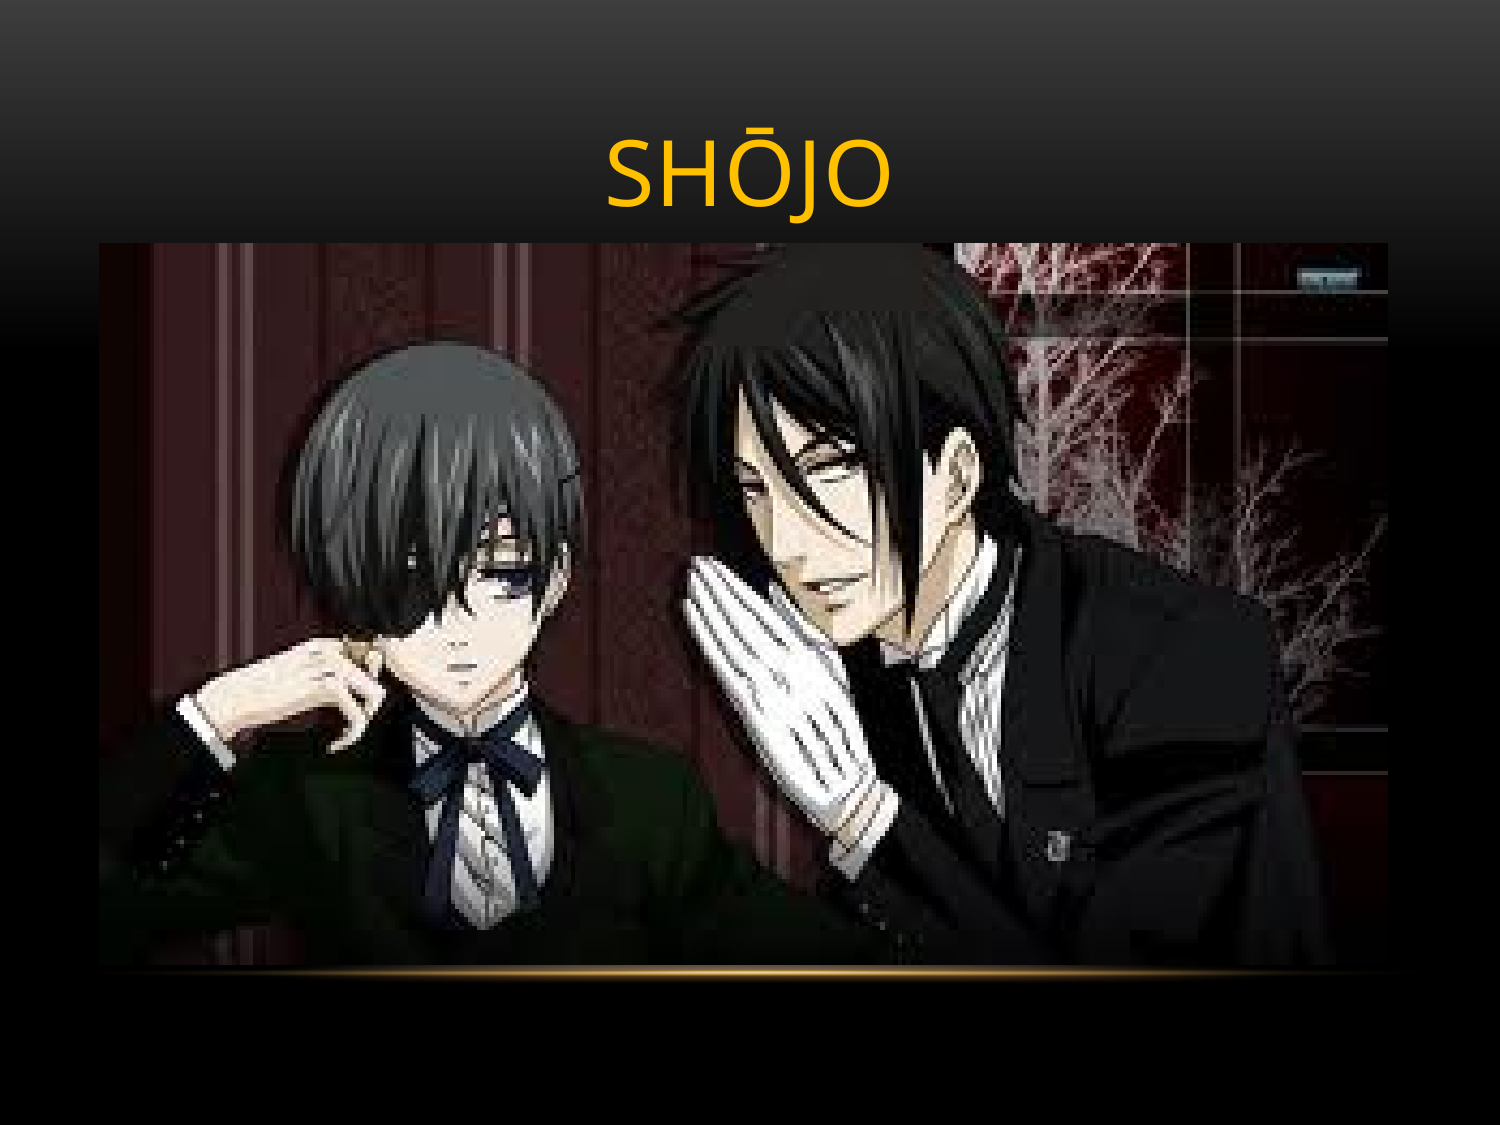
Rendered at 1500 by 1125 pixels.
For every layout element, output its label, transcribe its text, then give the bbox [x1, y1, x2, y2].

title Shōjo [99, 45, 1400, 233]
picture [0, 0, 1500, 1125]
